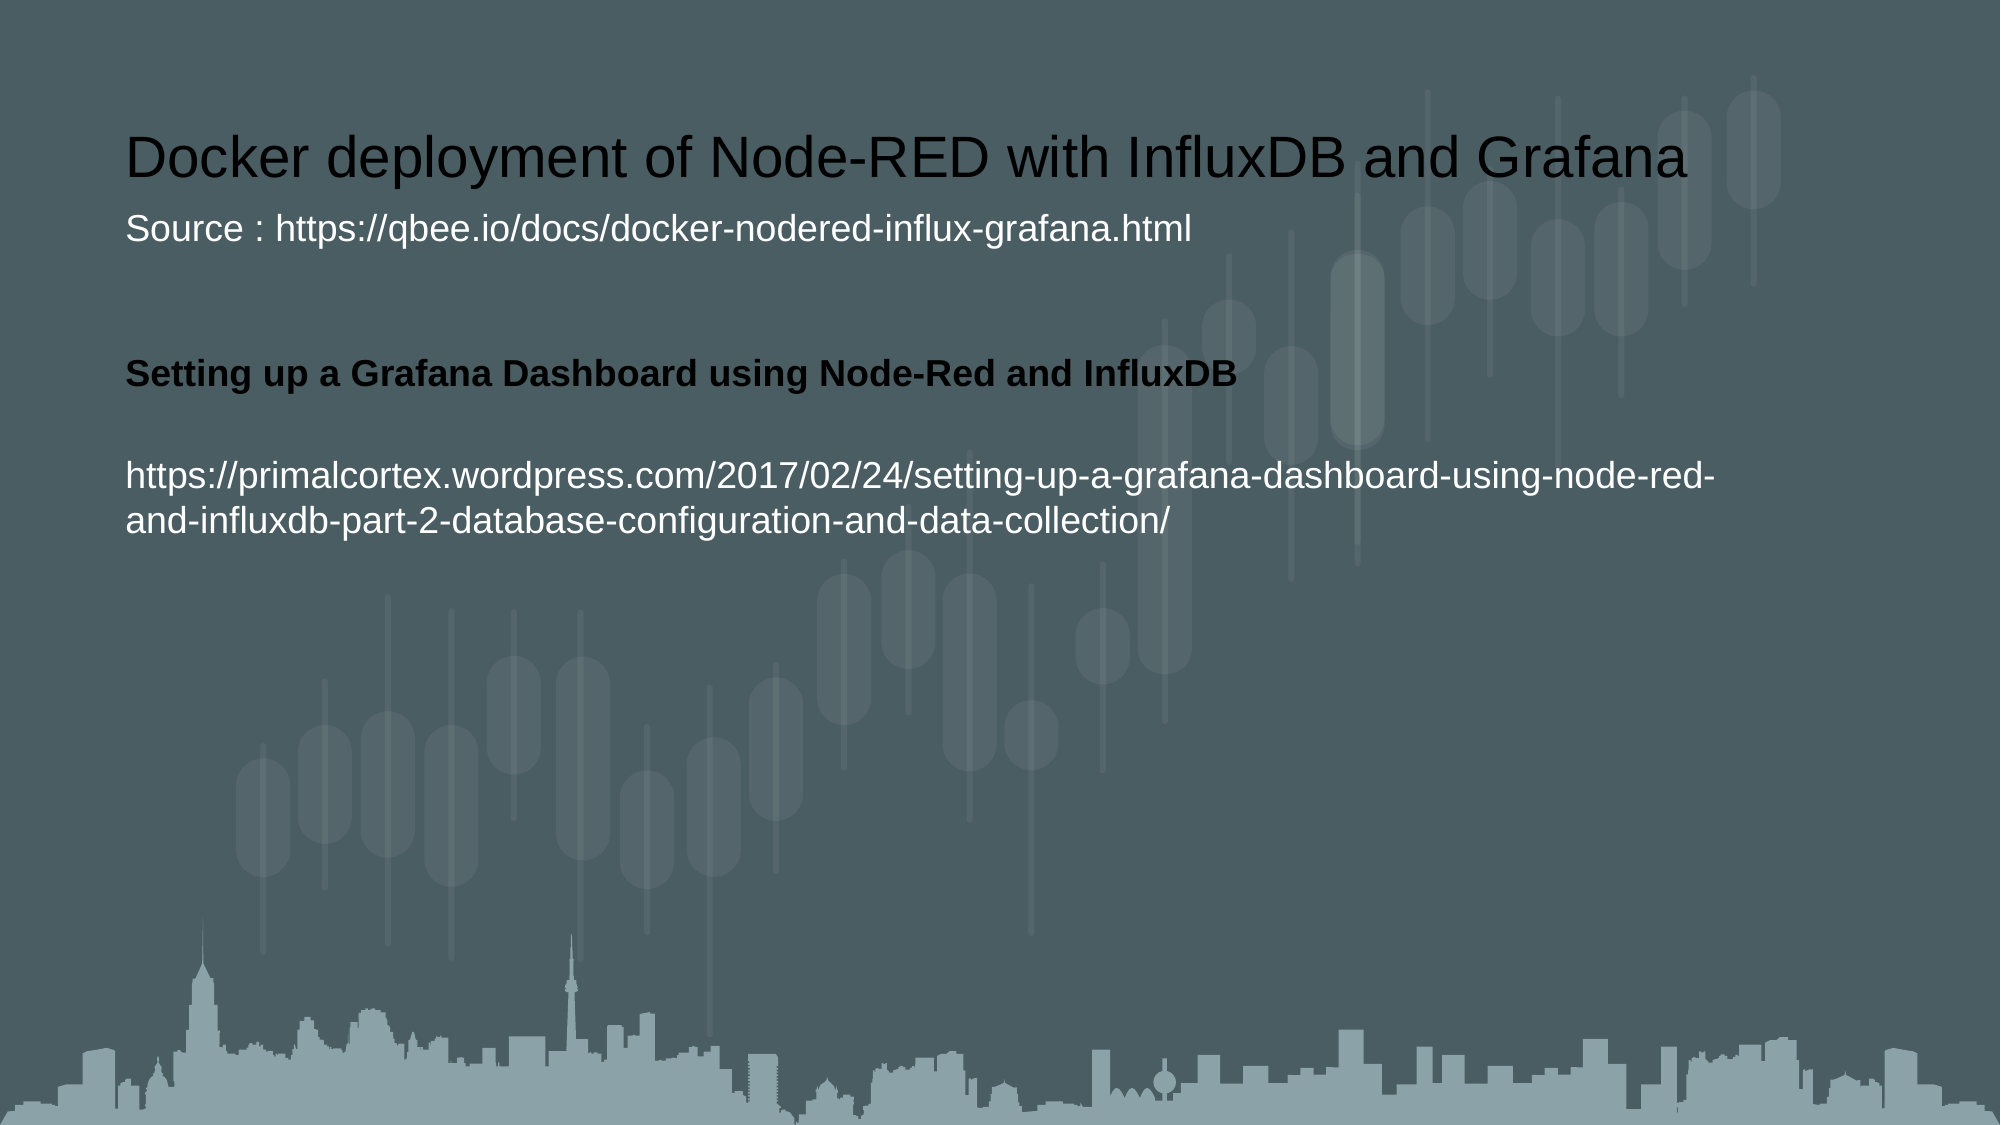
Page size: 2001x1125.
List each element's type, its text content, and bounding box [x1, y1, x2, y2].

text_box https://primalcortex.wordpress.com/2017/02/24/setting-up-a-grafana-dashboard-using-node-red-and-influxdb-part-2-database-configuration-and-data-collection/ [110, 443, 1757, 549]
text_box Source : https://qbee.io/docs/docker-nodered-influx-grafana.html [110, 197, 1268, 337]
text_box Setting up a Grafana Dashboard using Node-Red and InfluxDB [110, 341, 1754, 402]
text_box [0, 917, 2000, 1125]
text_box Docker deployment of Node-RED with InfluxDB and Grafana [110, 111, 1781, 197]
